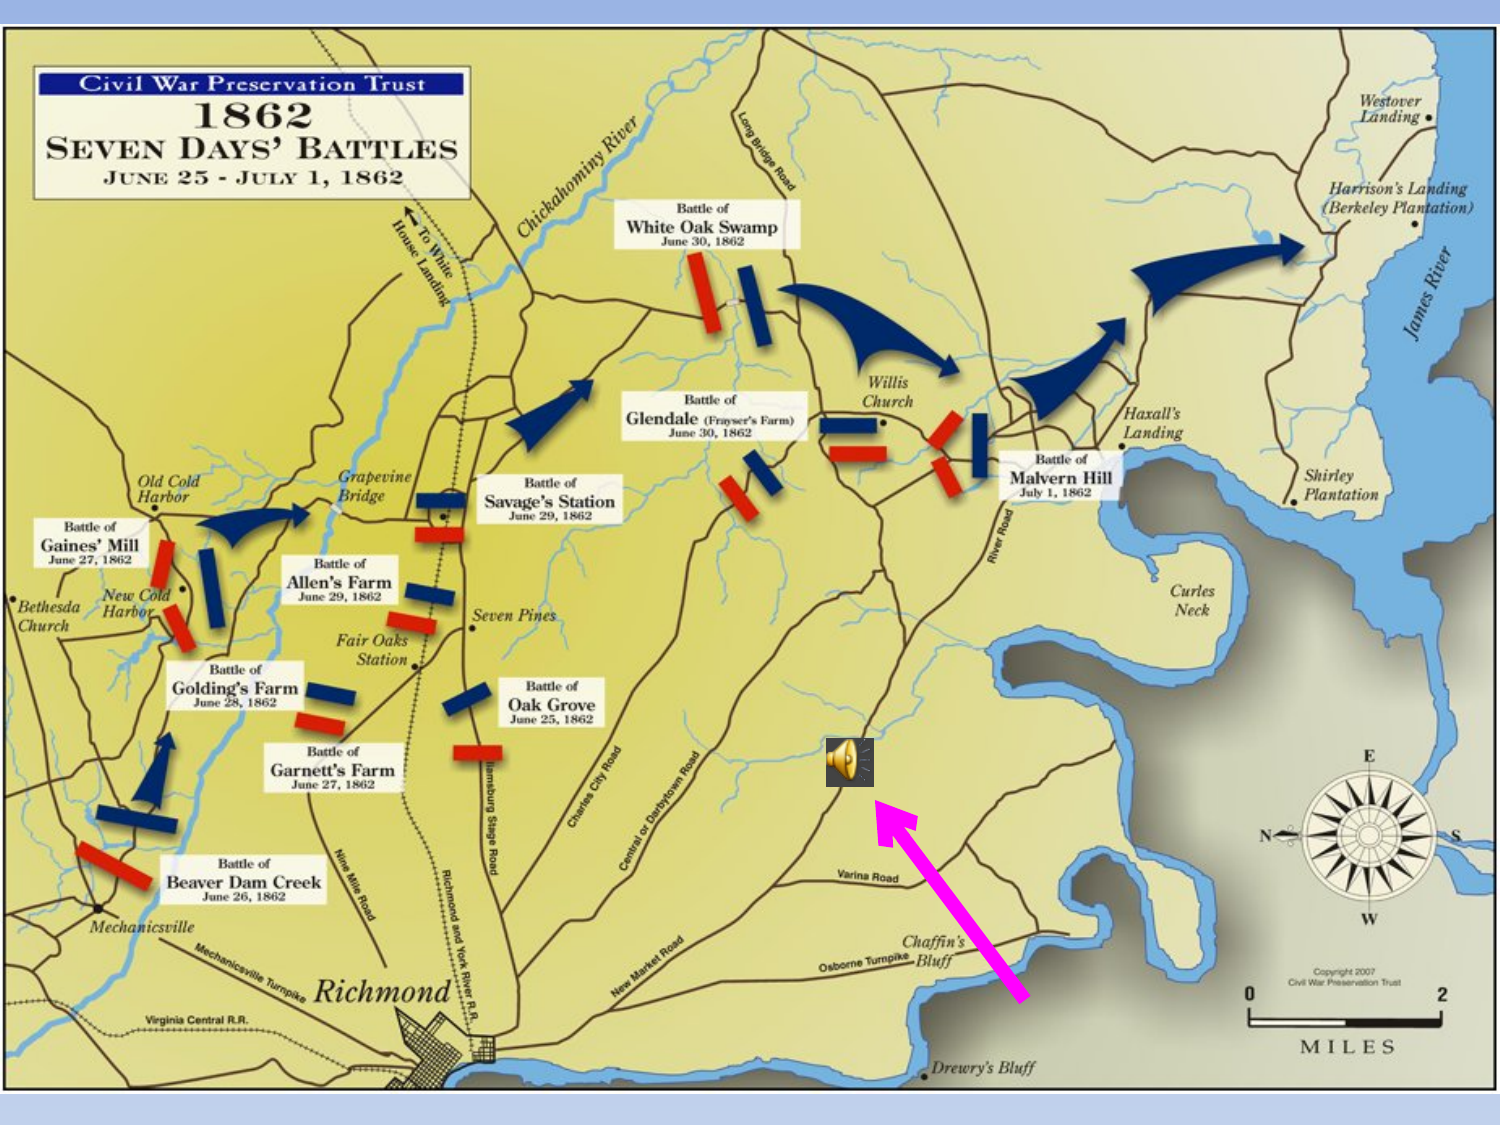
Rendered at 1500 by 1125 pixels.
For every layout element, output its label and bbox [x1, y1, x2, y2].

picture [0, 24, 1500, 1094]
text_box [849, 824, 1051, 976]
